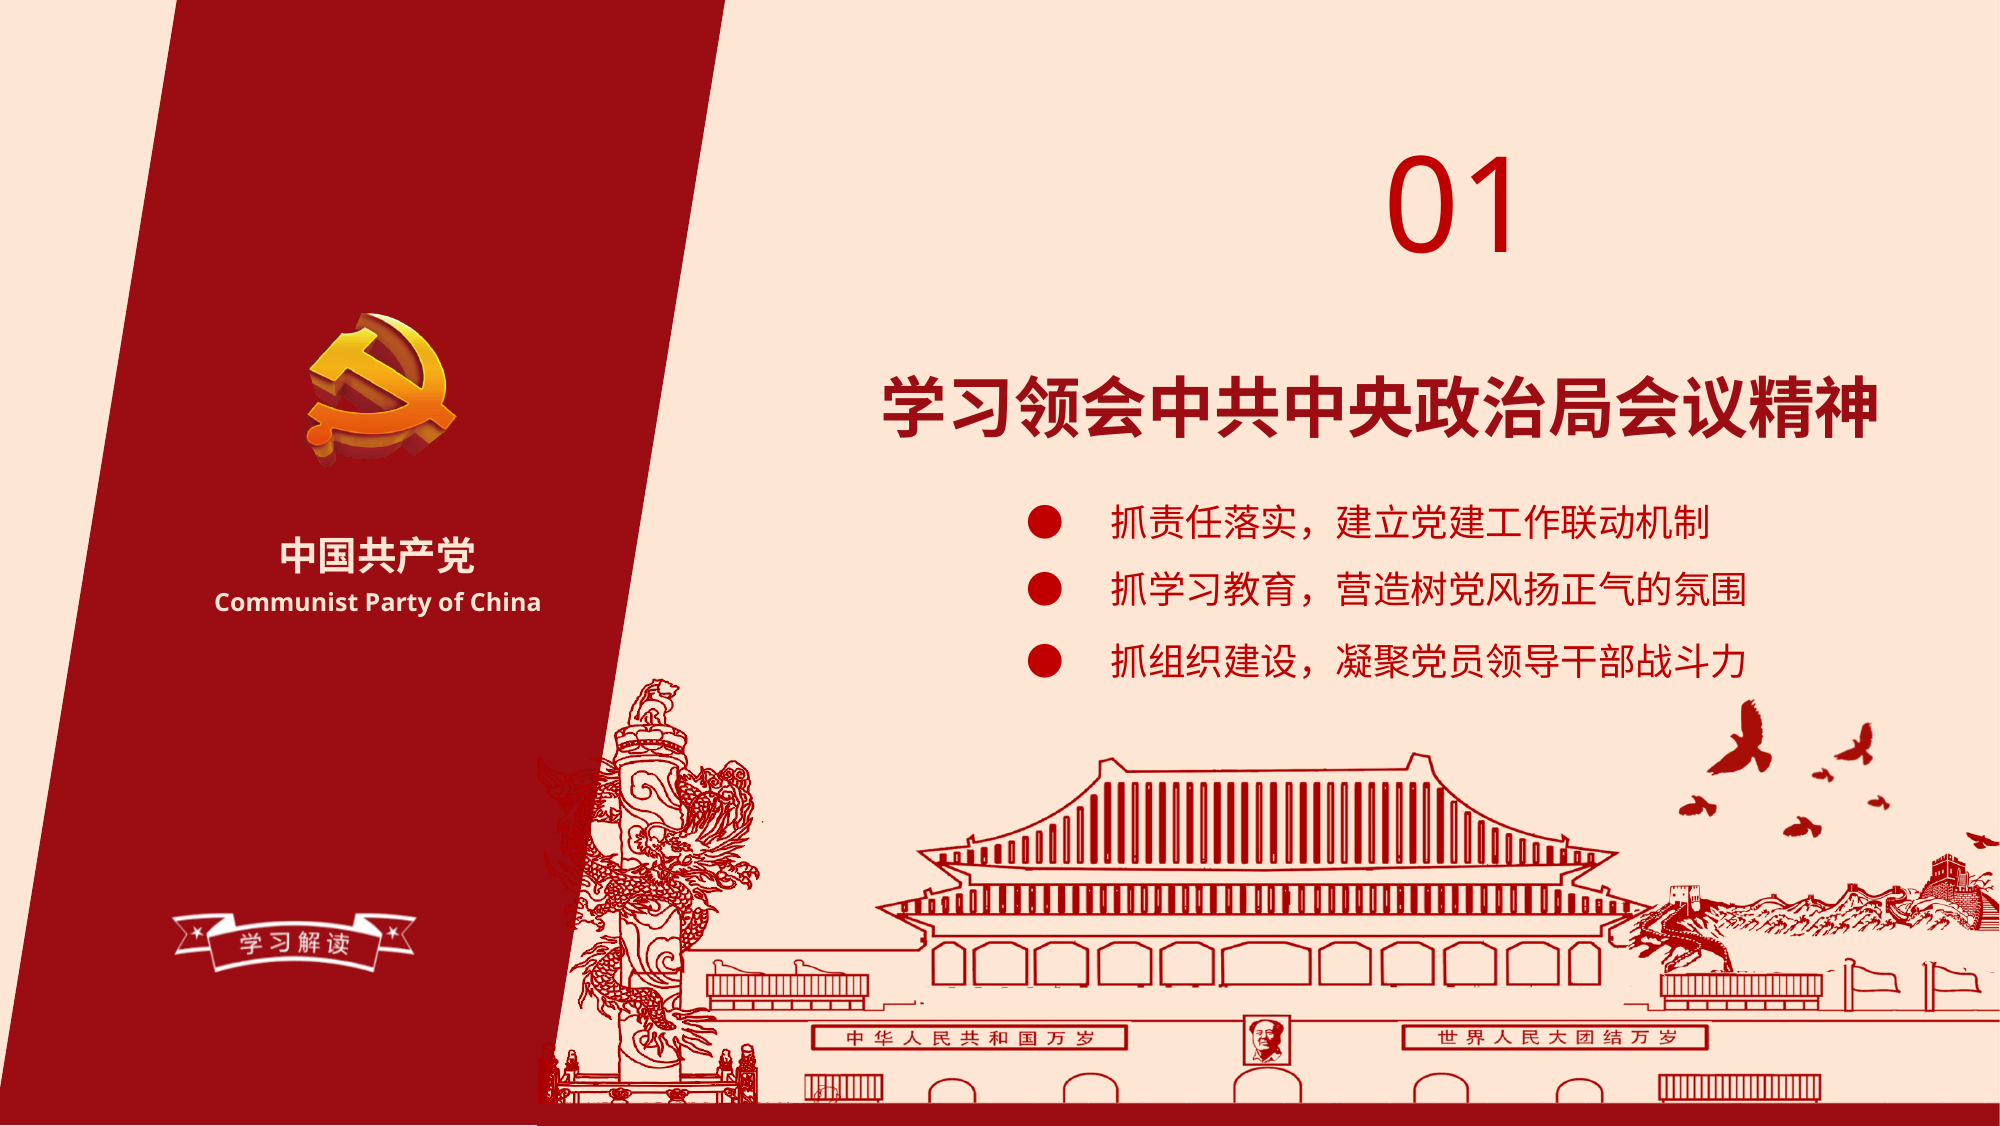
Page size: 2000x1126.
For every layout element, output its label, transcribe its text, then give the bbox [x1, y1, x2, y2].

text_box 学习领会中共中央政治局会议精神 [794, 350, 1969, 446]
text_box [1649, 669, 1920, 866]
text_box [0, 0, 728, 1126]
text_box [146, 295, 608, 990]
text_box 01 [1368, 102, 1598, 296]
picture [537, 448, 2000, 1126]
